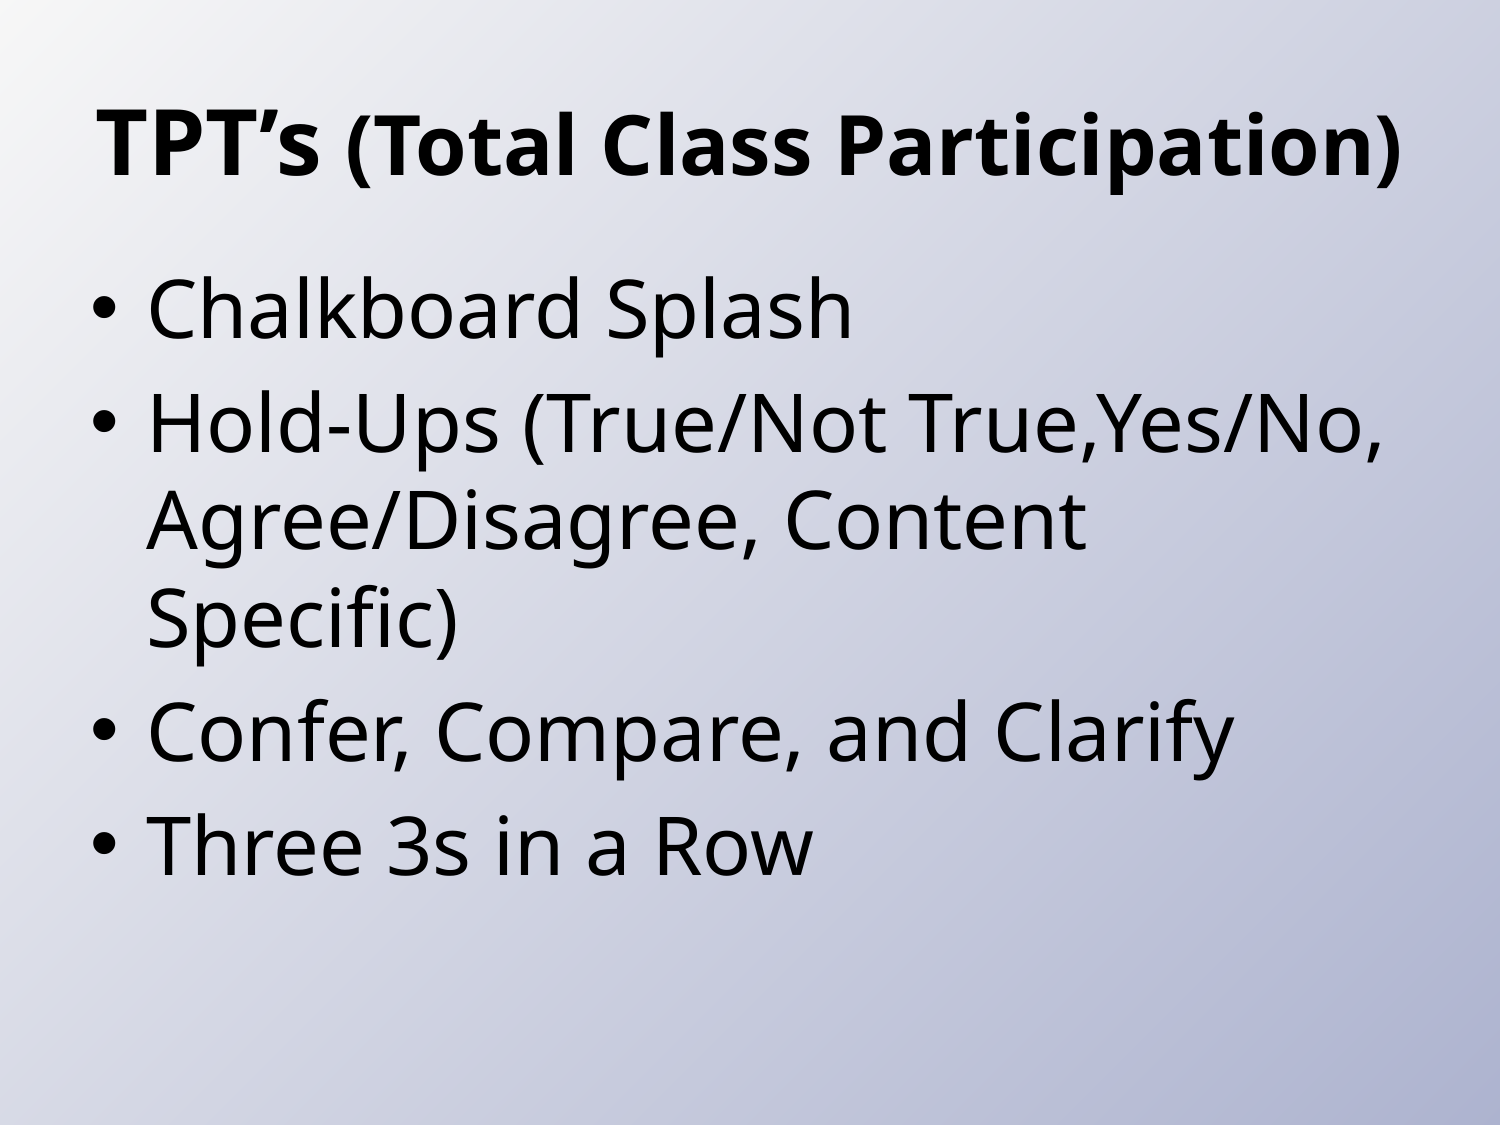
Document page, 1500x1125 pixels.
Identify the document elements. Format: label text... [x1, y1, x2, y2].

list Chalkboard Splash Hold-Ups (True/Not True,Yes/No, Agree/Disagree, Content Specific) Confer, Compare, and Clarify Three 3s in a Row [75, 249, 1425, 1100]
title TPT’s (Total Class Participation) [0, 45, 1500, 233]
